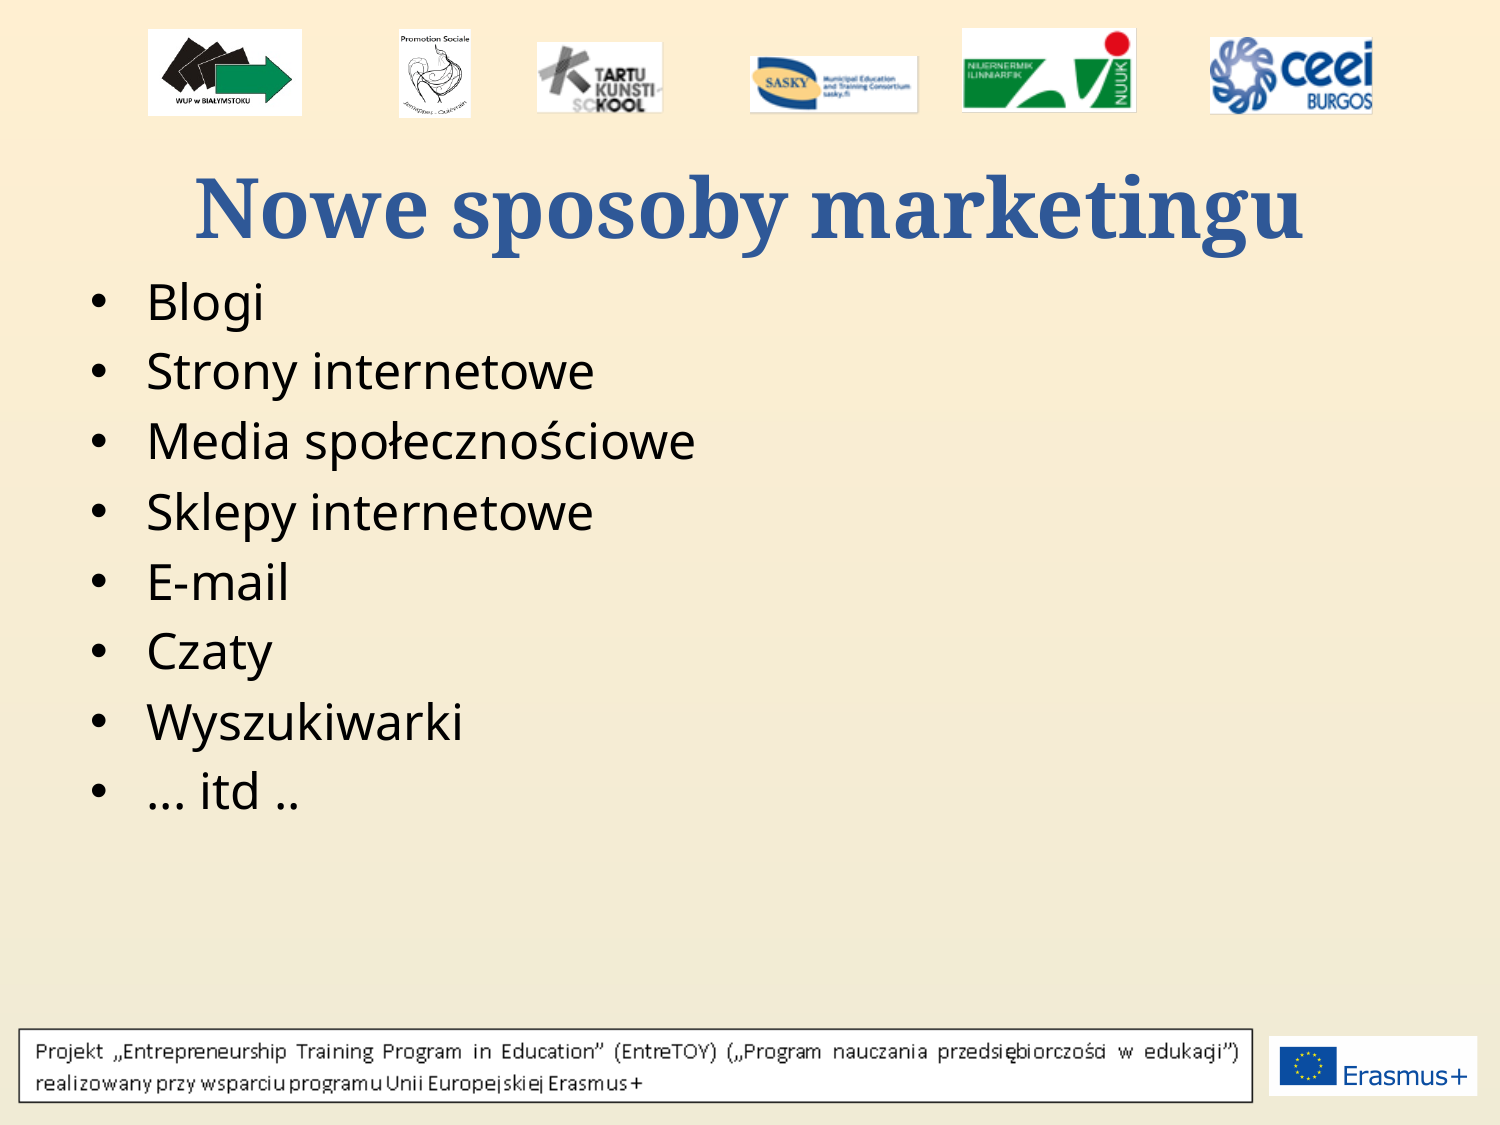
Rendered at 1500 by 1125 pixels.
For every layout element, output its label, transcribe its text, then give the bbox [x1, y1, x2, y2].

picture [148, 29, 302, 116]
picture [399, 29, 471, 118]
picture [17, 1027, 1255, 1105]
picture [962, 28, 1140, 116]
picture [537, 42, 668, 118]
picture [1210, 37, 1374, 116]
list Blogi Strony internetowe Media społecznościowe Sklepy internetowe E-mail Czaty Wyszukiwarki ... itd .. [75, 262, 1425, 1005]
title Nowe sposoby marketingu [75, 125, 1425, 262]
picture [750, 56, 921, 116]
